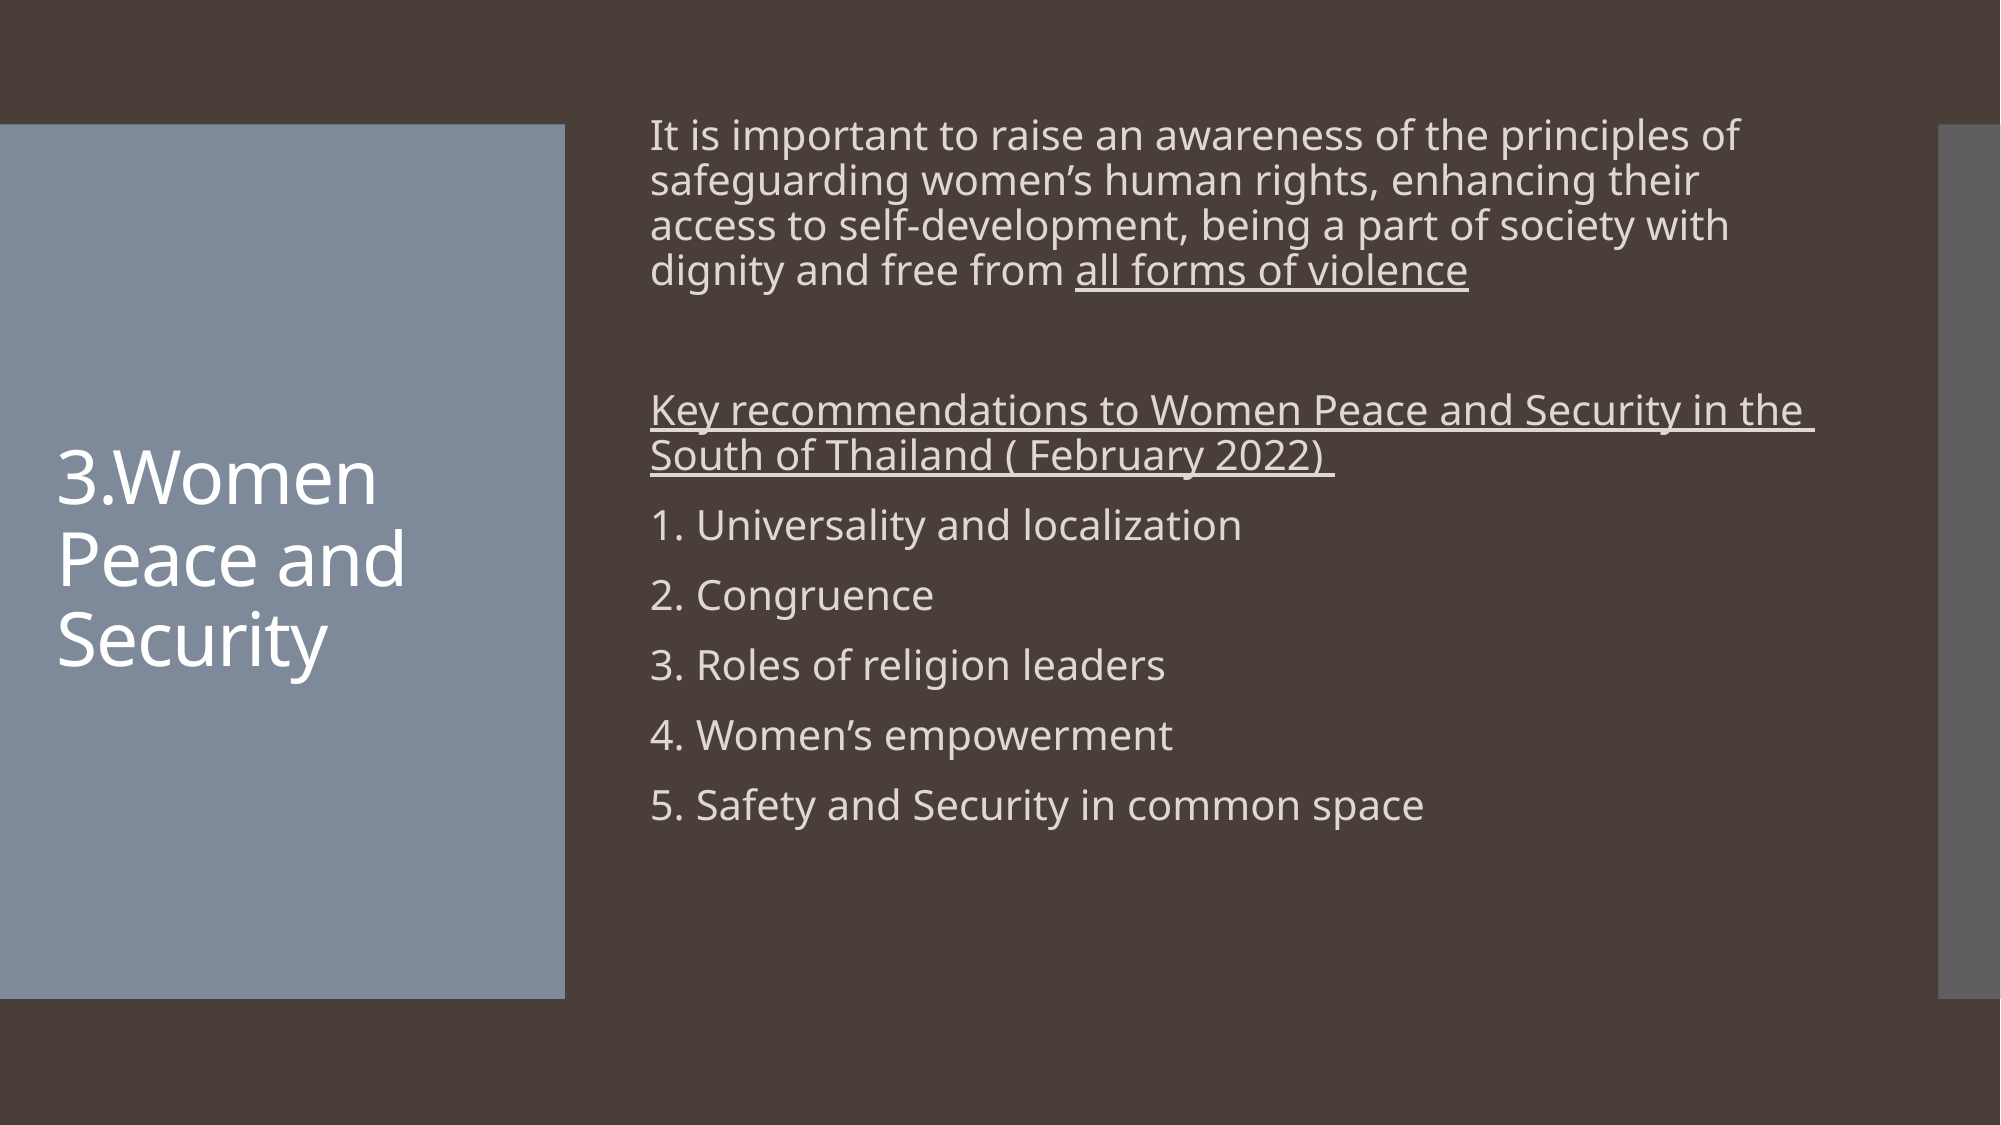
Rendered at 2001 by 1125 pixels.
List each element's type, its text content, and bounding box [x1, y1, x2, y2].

title 3.Women Peace and Security [41, 184, 525, 940]
list It is important to raise an awareness of the principles of safeguarding women’s human rights, enhancing their access to self-development, being a part of society with dignity and free from all forms of violence Key recommendations to Women Peace and Security in the South of Thailand ( February 2022) 1. Universality and localization 2. Congruence 3. Roles of religion leaders 4. Women’s empowerment 5. Safety and Security in common space [634, 101, 1835, 982]
